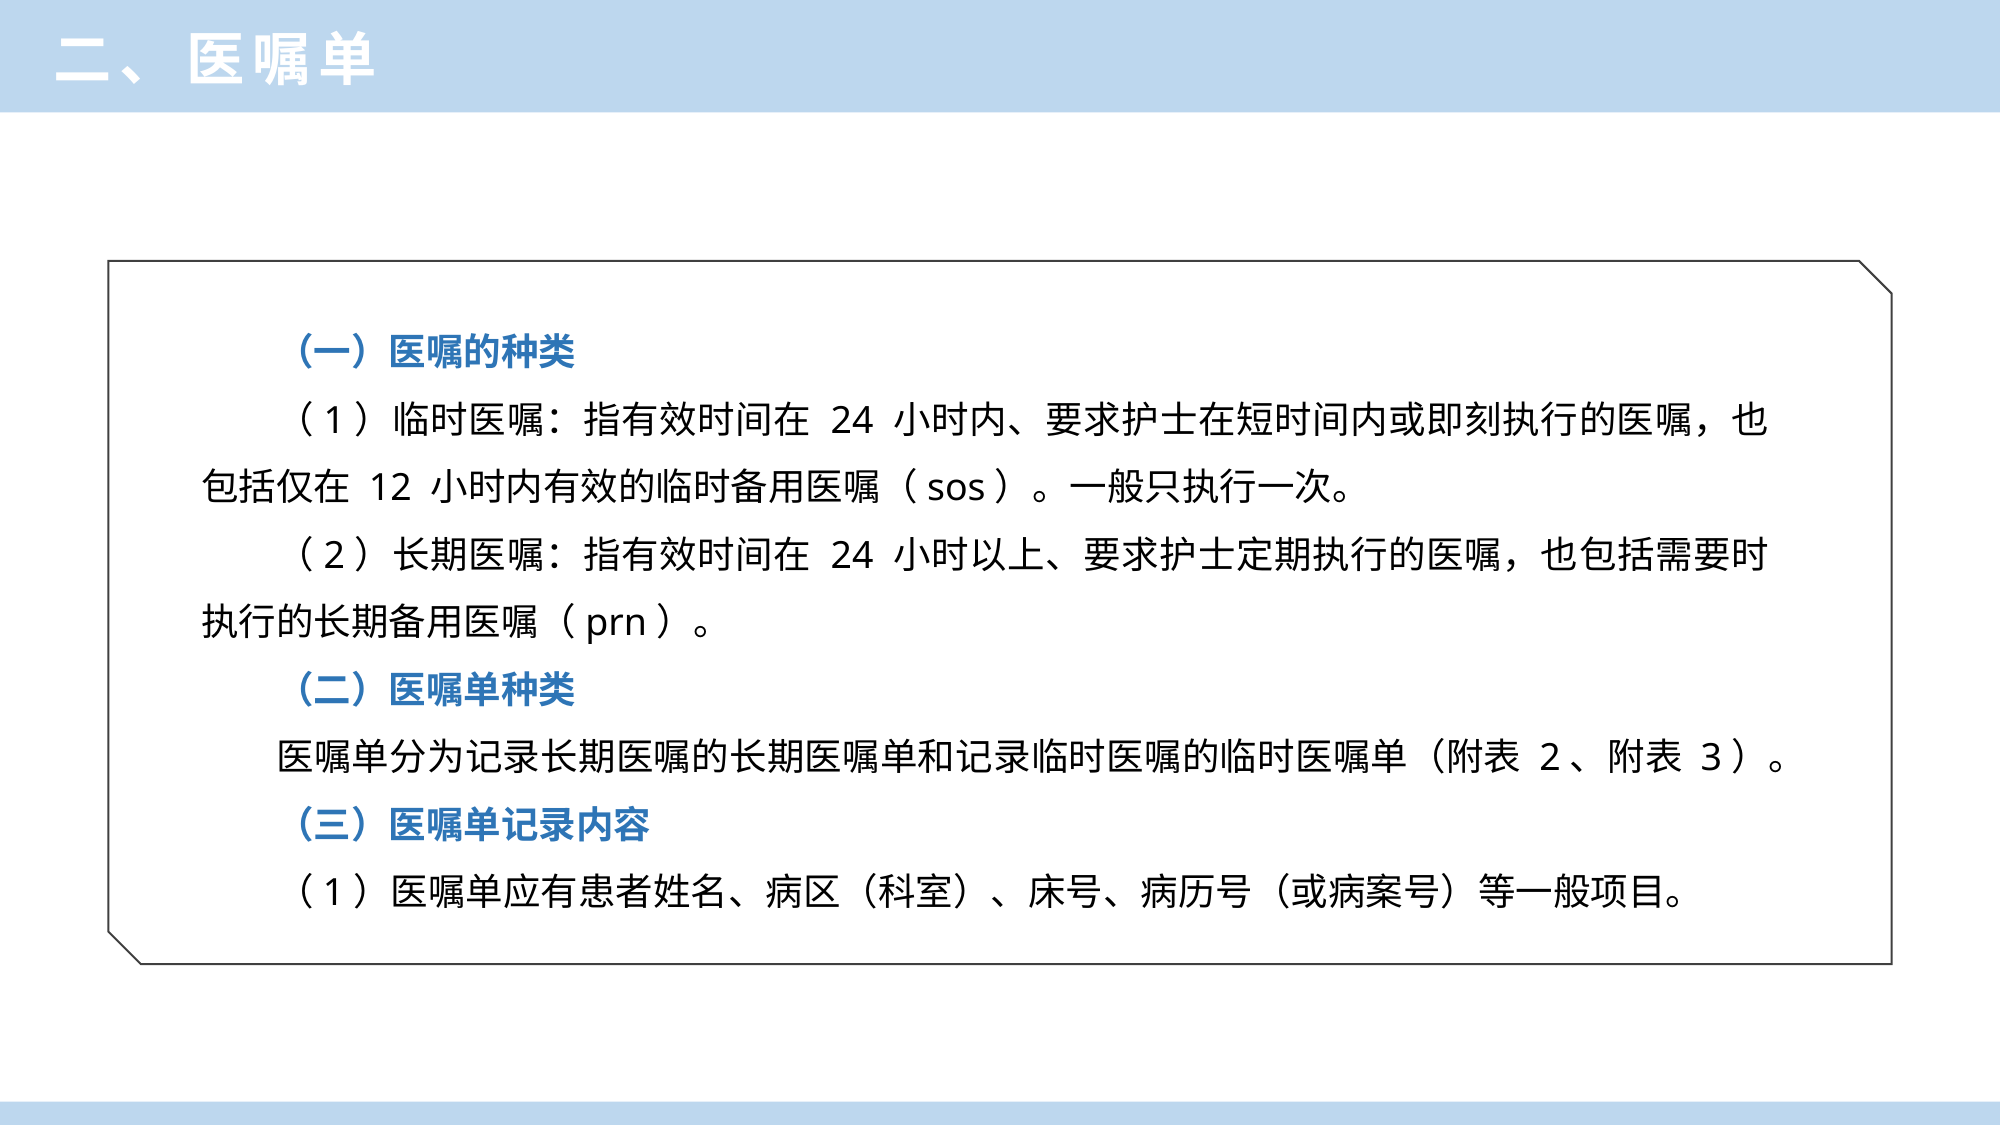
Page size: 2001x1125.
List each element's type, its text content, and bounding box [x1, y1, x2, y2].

text_box [107, 259, 1893, 966]
text_box 二、医嘱单 [41, 16, 390, 98]
text_box （一）医嘱的种类 （1）临时医嘱：指有效时间在 24 小时内、要求护士在短时间内或即刻执行的医嘱，也包括仅在 12 小时内有效的临时备用医嘱（sos）。一般只执行一次。 （2）长期医嘱：指有效时间在 24 小时以上、要求护士定期执行的医嘱，也包括需要时执行的长期备用医嘱（prn）。 （二）医嘱单种类 医嘱单分为记录长期医嘱的长期医嘱单和记录临时医嘱的临时医嘱单（附表 2、附表 3）。 （三）医嘱单记录内容 （1）医嘱单应有患者姓名、病区（科室）、床号、病历号（或病案号）等一般项目。 [186, 298, 1784, 921]
